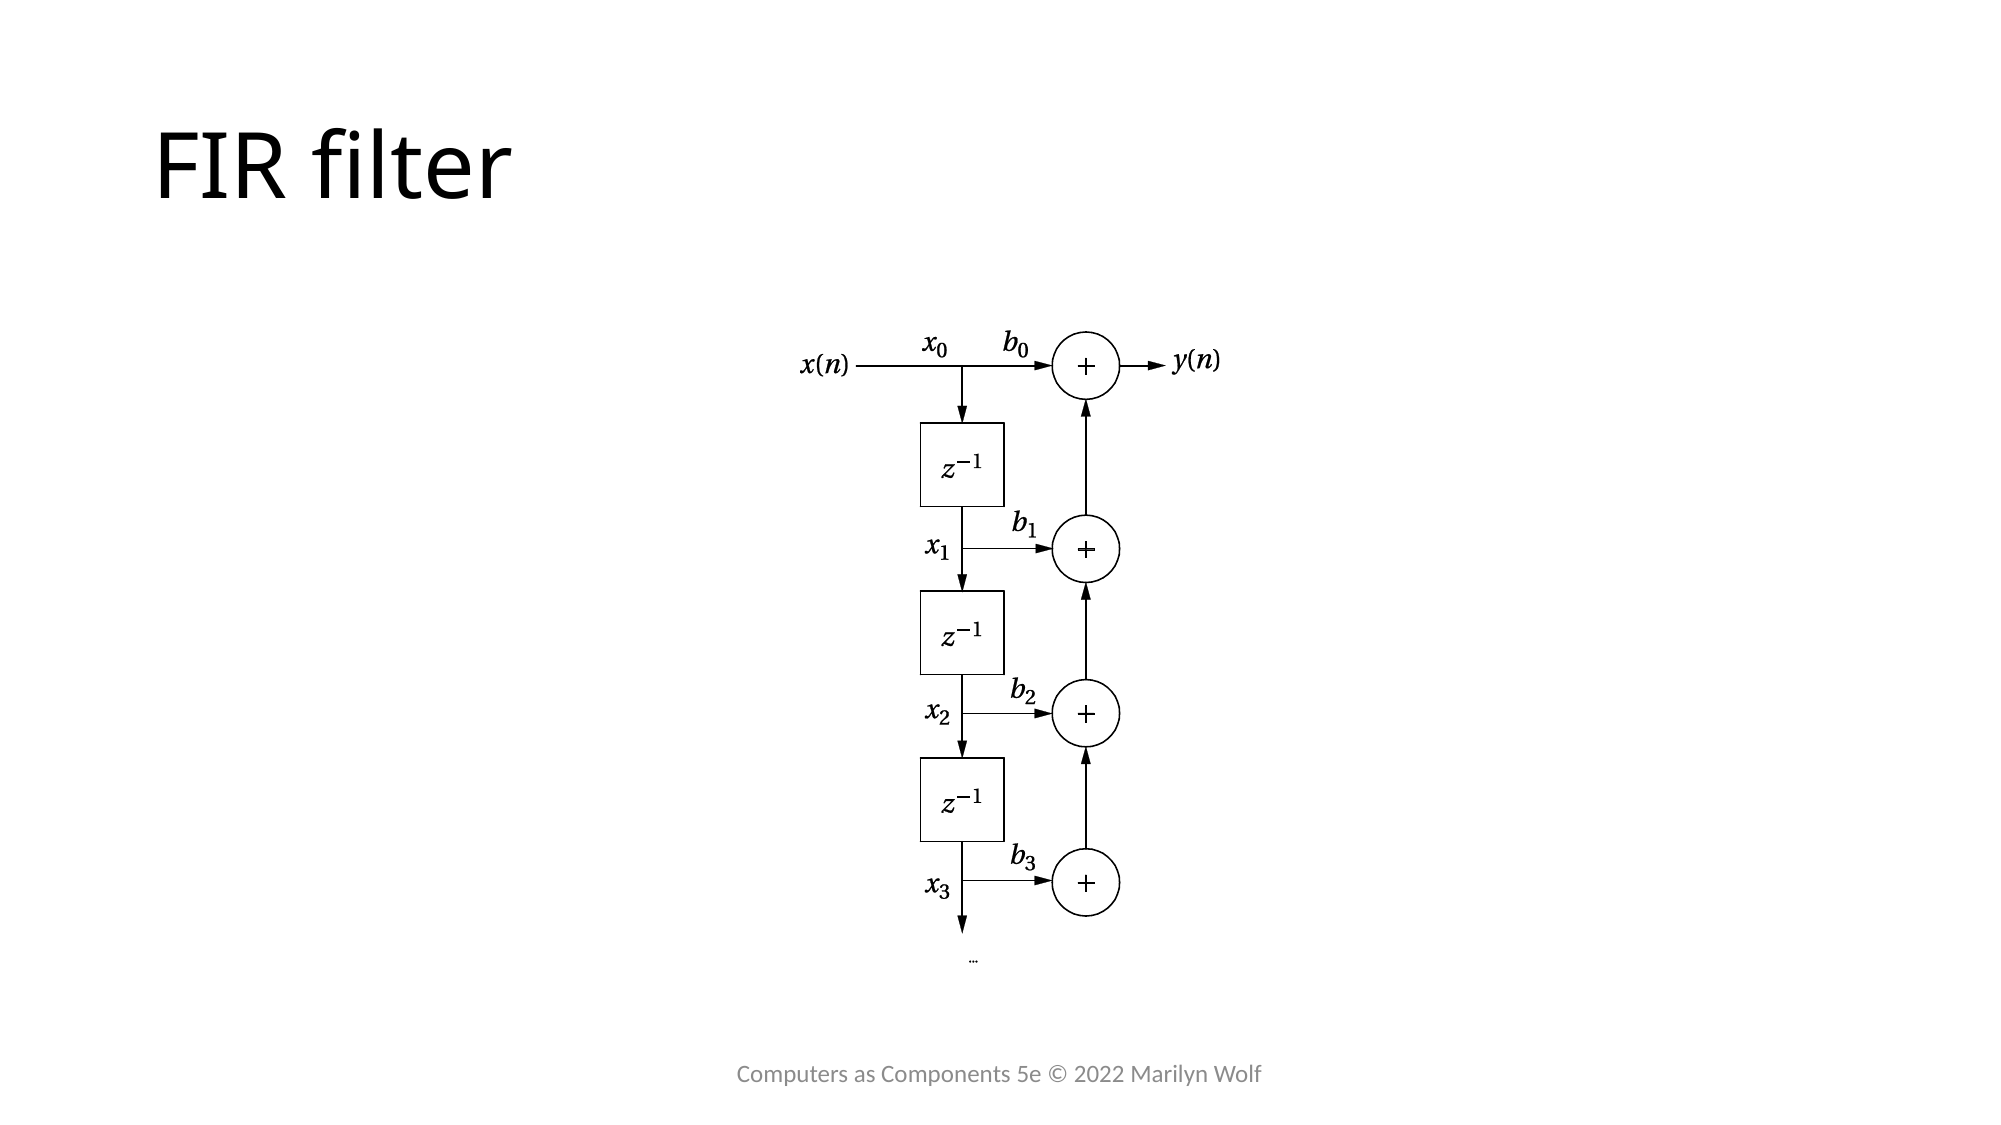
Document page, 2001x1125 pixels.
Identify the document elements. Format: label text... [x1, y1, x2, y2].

title FIR filter [137, 59, 1863, 278]
footer Computers as Components 5e © 2022 Marilyn Wolf [662, 1042, 1338, 1103]
picture [799, 324, 1223, 963]
